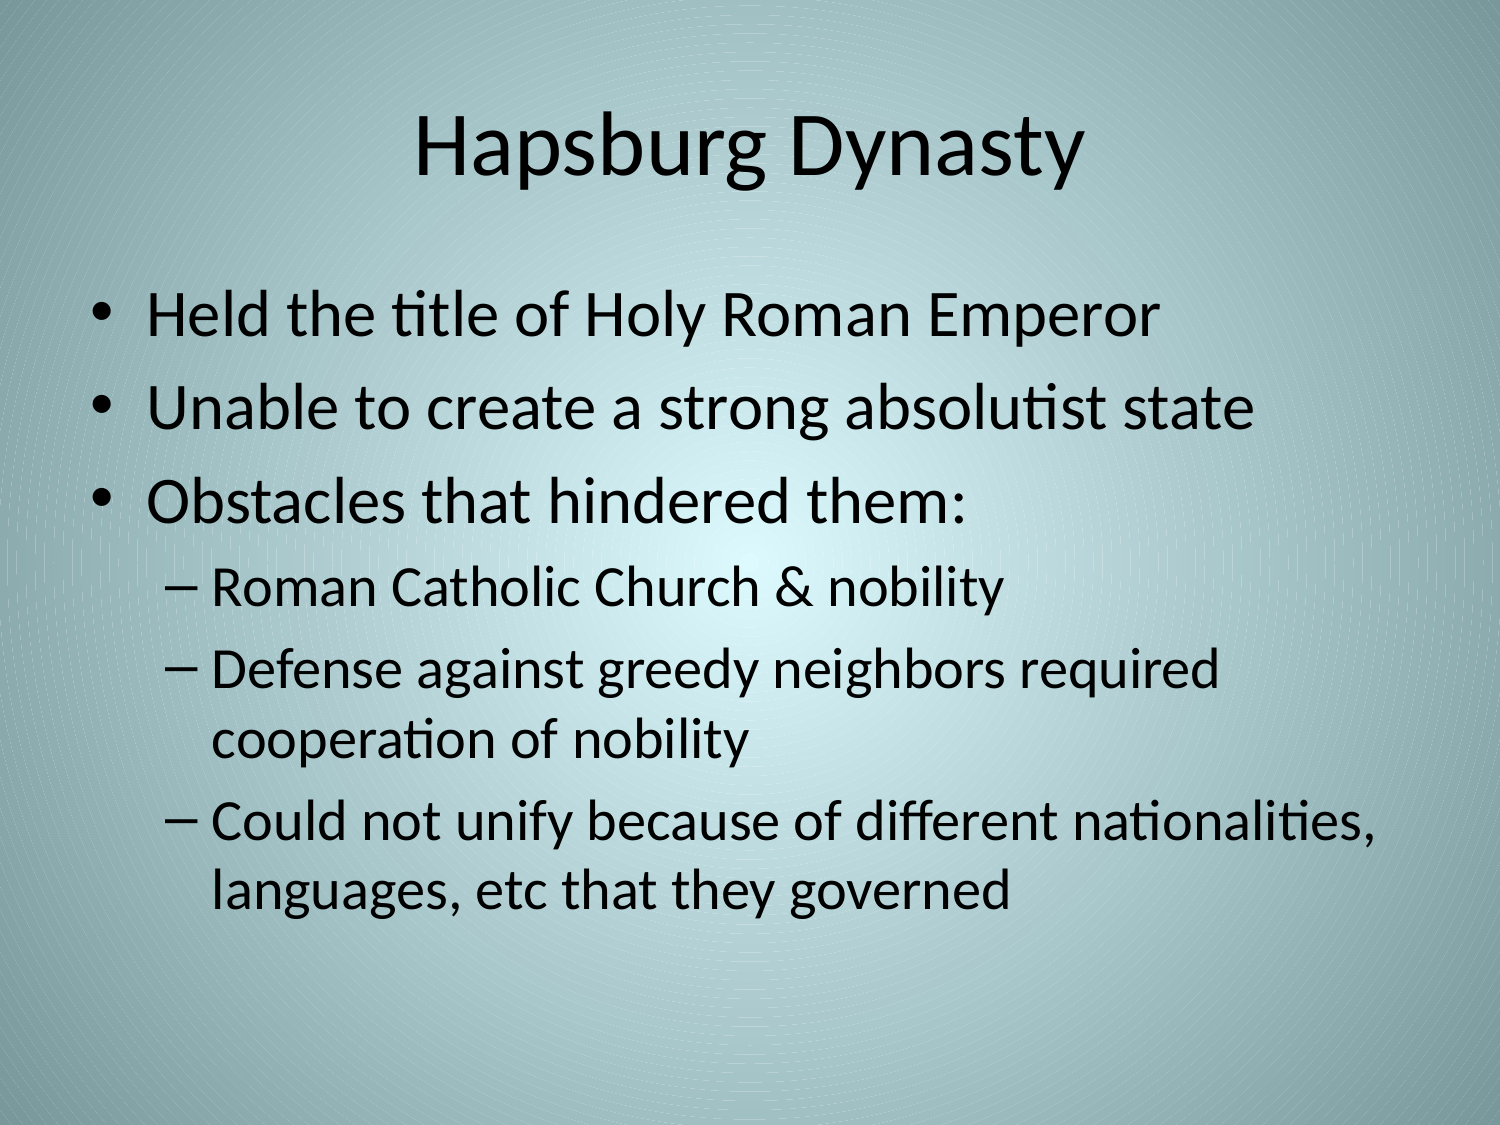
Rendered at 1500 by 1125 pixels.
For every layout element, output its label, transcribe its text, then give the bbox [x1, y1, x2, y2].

list Held the title of Holy Roman Emperor Unable to create a strong absolutist state Obstacles that hindered them: Roman Catholic Church & nobility Defense against greedy neighbors required cooperation of nobility Could not unify because of different nationalities, languages, etc that they governed [75, 262, 1425, 1005]
title Hapsburg Dynasty [75, 45, 1425, 233]
